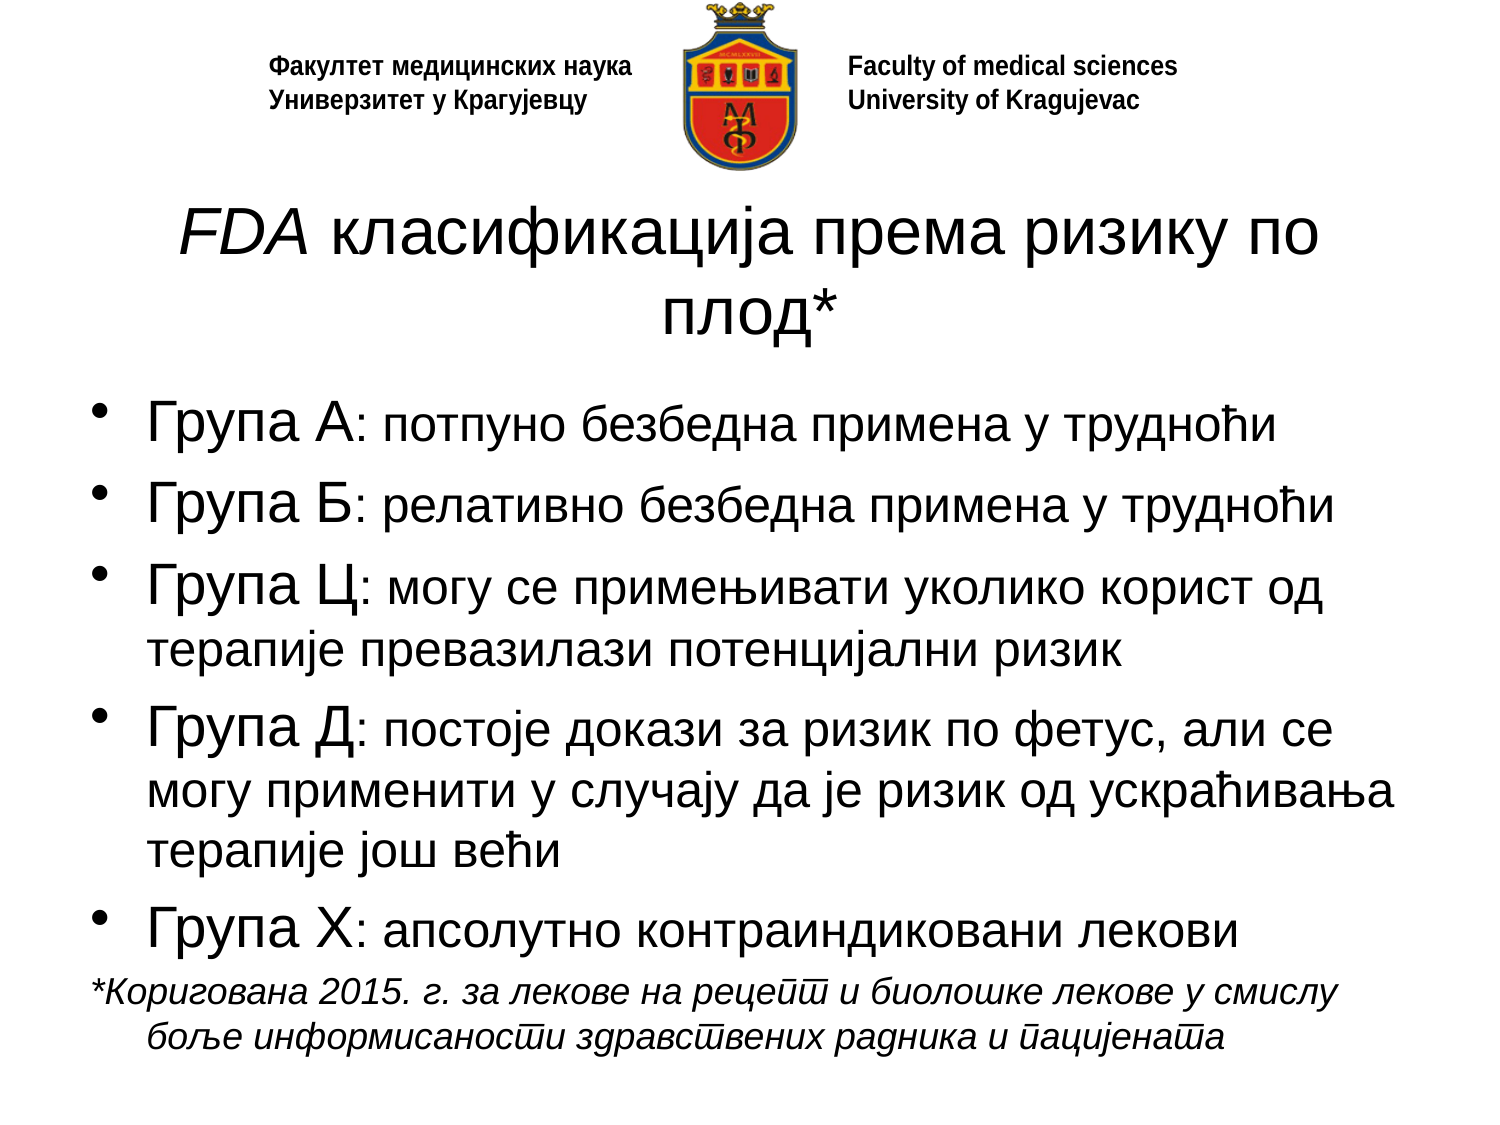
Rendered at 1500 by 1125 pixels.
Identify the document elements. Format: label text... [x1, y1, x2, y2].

title FDA класификација према ризику по плод* [74, 173, 1426, 362]
list Група А: потпуно безбедна примена у трудноћи Група Б: релативно безбедна примена у трудноћи Група Ц: могу се примењивати уколико корист од терапије превазилази потенцијални ризик Група Д: постоје докази за ризик по фетус, али се могу применити у случају да је ризик од ускраћивања терапије још већи Група Х: апсолутно контраиндиковани лекови *Коригована 2015. г. за лекове на рецепт и биолошке лекове у смислу боље информисаности здравствених радника и пацијената [74, 374, 1426, 1118]
